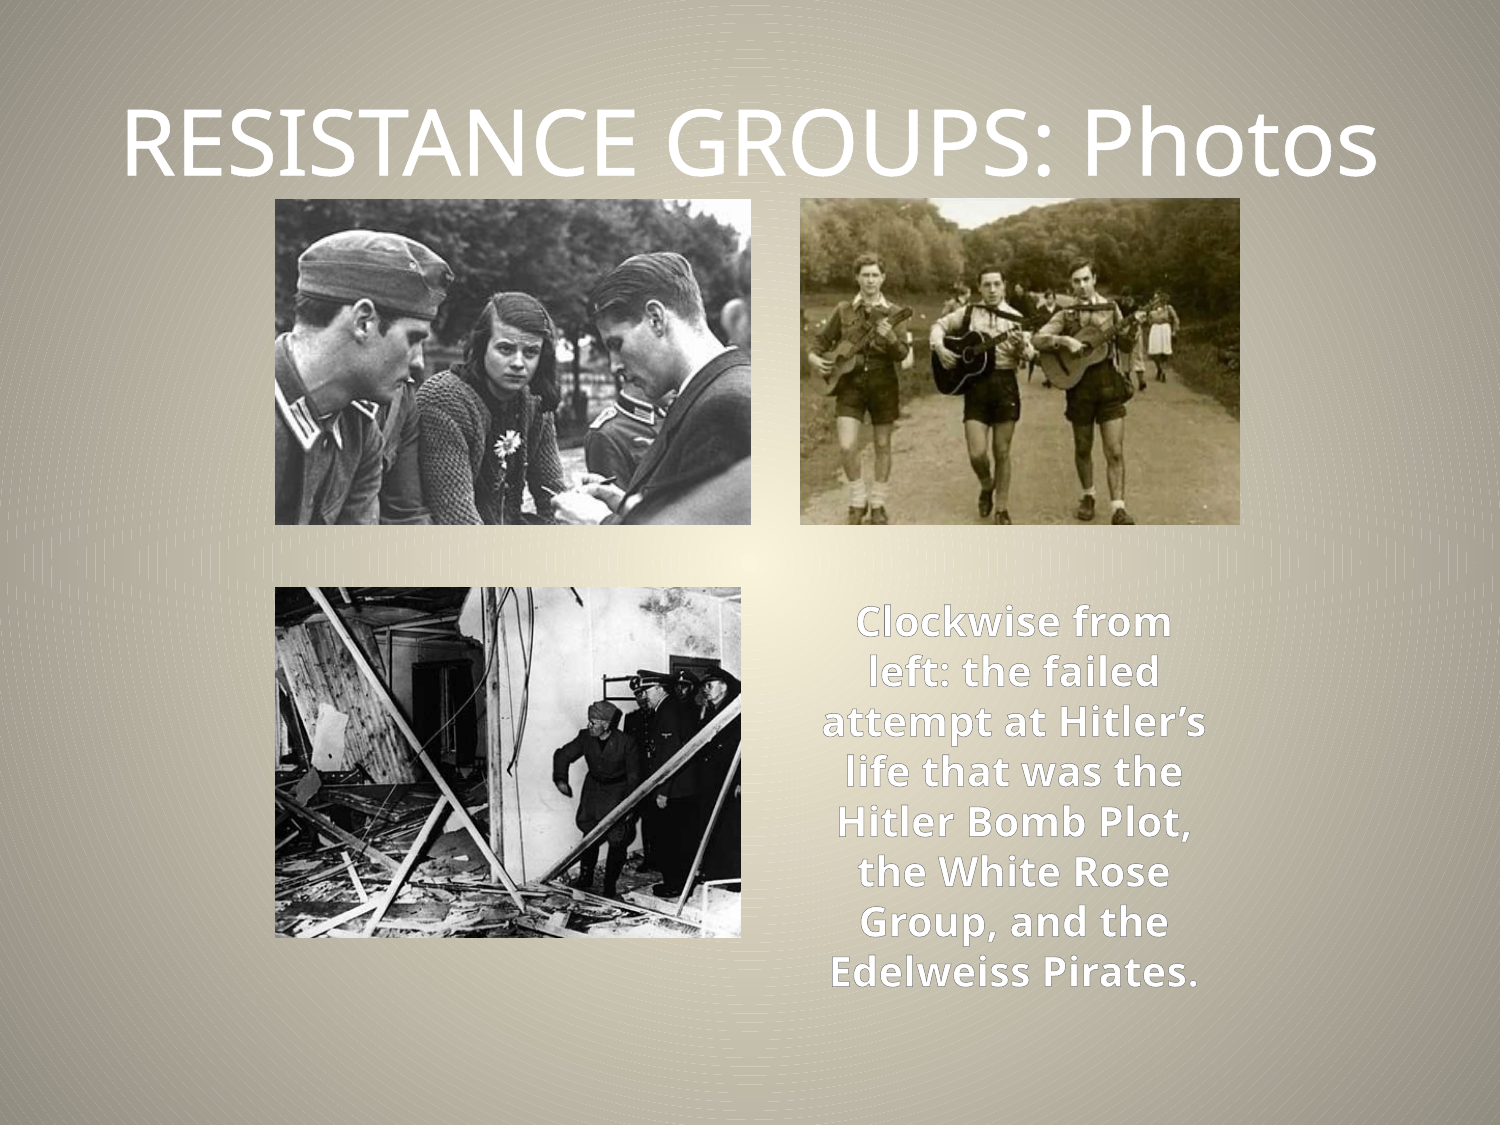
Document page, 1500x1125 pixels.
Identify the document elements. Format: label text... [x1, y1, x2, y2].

picture [274, 587, 742, 938]
picture [274, 199, 751, 526]
title RESISTANCE GROUPS: Photos [75, 45, 1425, 233]
picture [799, 197, 1240, 526]
text_box Clockwise from left: the failed attempt at Hitler’s life that was the Hitler Bomb Plot, the White Rose Group, and the Edelweiss Pirates. [794, 587, 1234, 1003]
